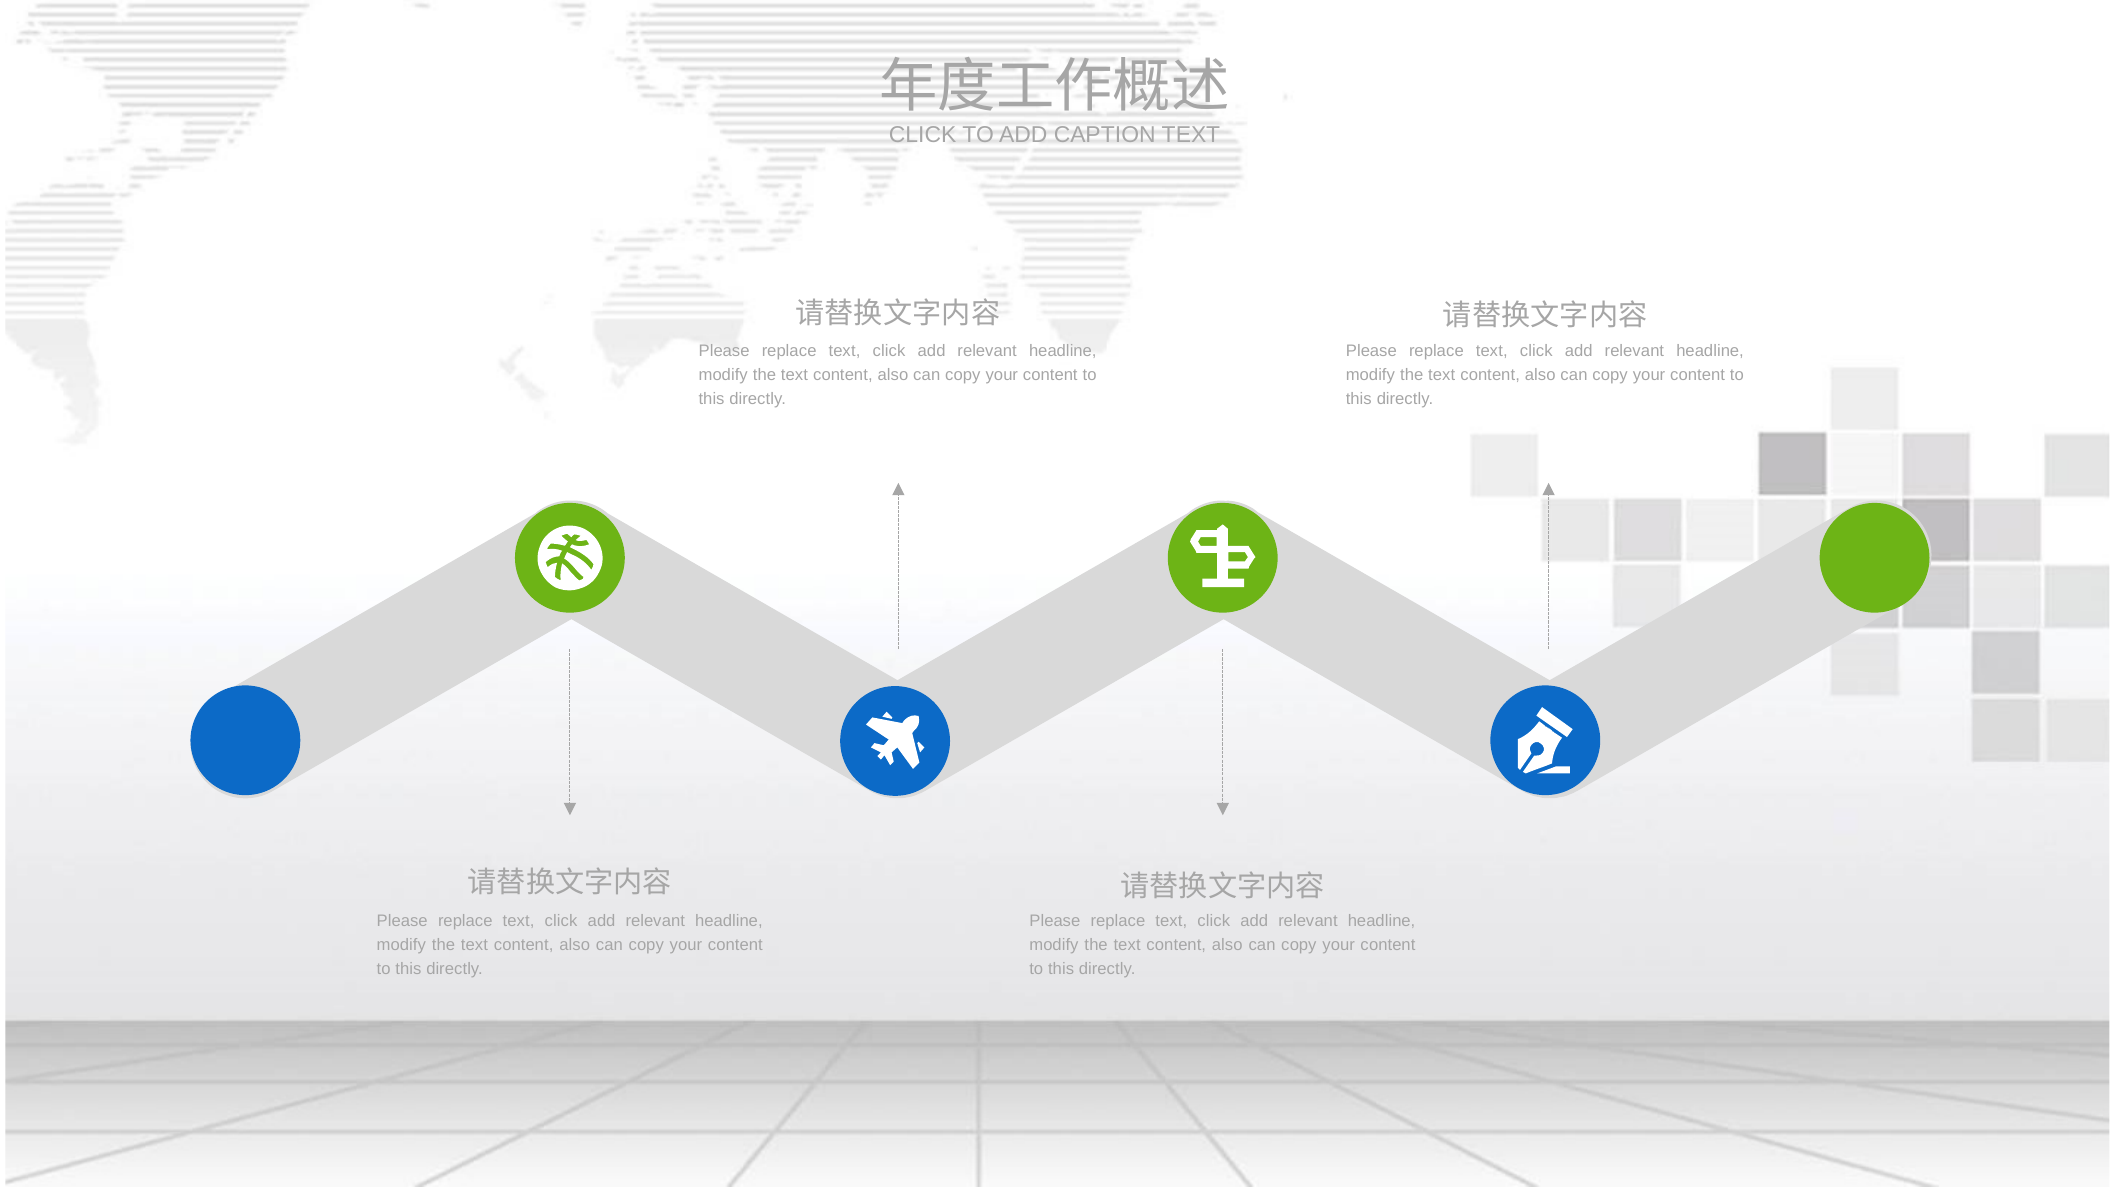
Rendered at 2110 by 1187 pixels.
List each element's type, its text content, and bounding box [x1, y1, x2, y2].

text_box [1331, 282, 1760, 415]
picture [5, 0, 2110, 1187]
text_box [683, 280, 1113, 415]
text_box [190, 268, 1930, 1030]
text_box CLICK TO ADD CAPTION TEXT [865, 119, 1245, 147]
text_box 年度工作概述 [865, 48, 1245, 119]
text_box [361, 849, 779, 985]
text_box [1014, 853, 1431, 985]
